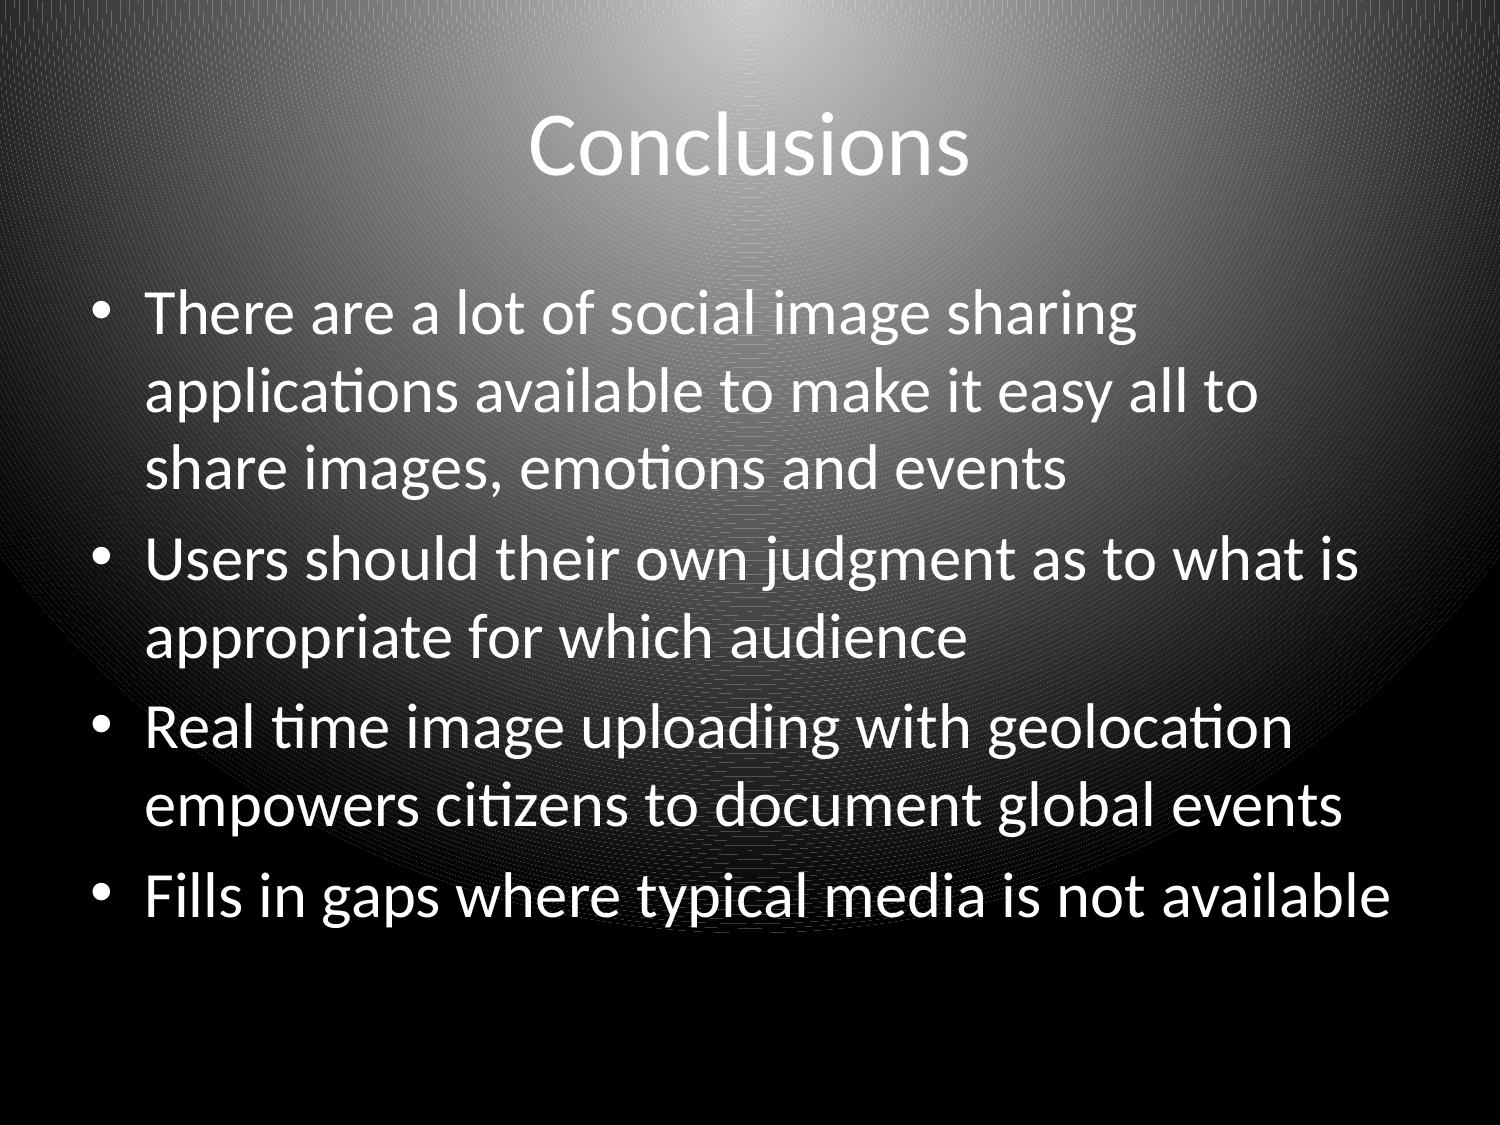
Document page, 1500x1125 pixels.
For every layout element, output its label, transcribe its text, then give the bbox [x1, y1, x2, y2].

list There are a lot of social image sharing applications available to make it easy all to share images, emotions and events Users should their own judgment as to what is appropriate for which audience Real time image uploading with geolocation empowers citizens to document global events Fills in gaps where typical media is not available [75, 262, 1425, 1005]
title Conclusions [75, 45, 1425, 233]
